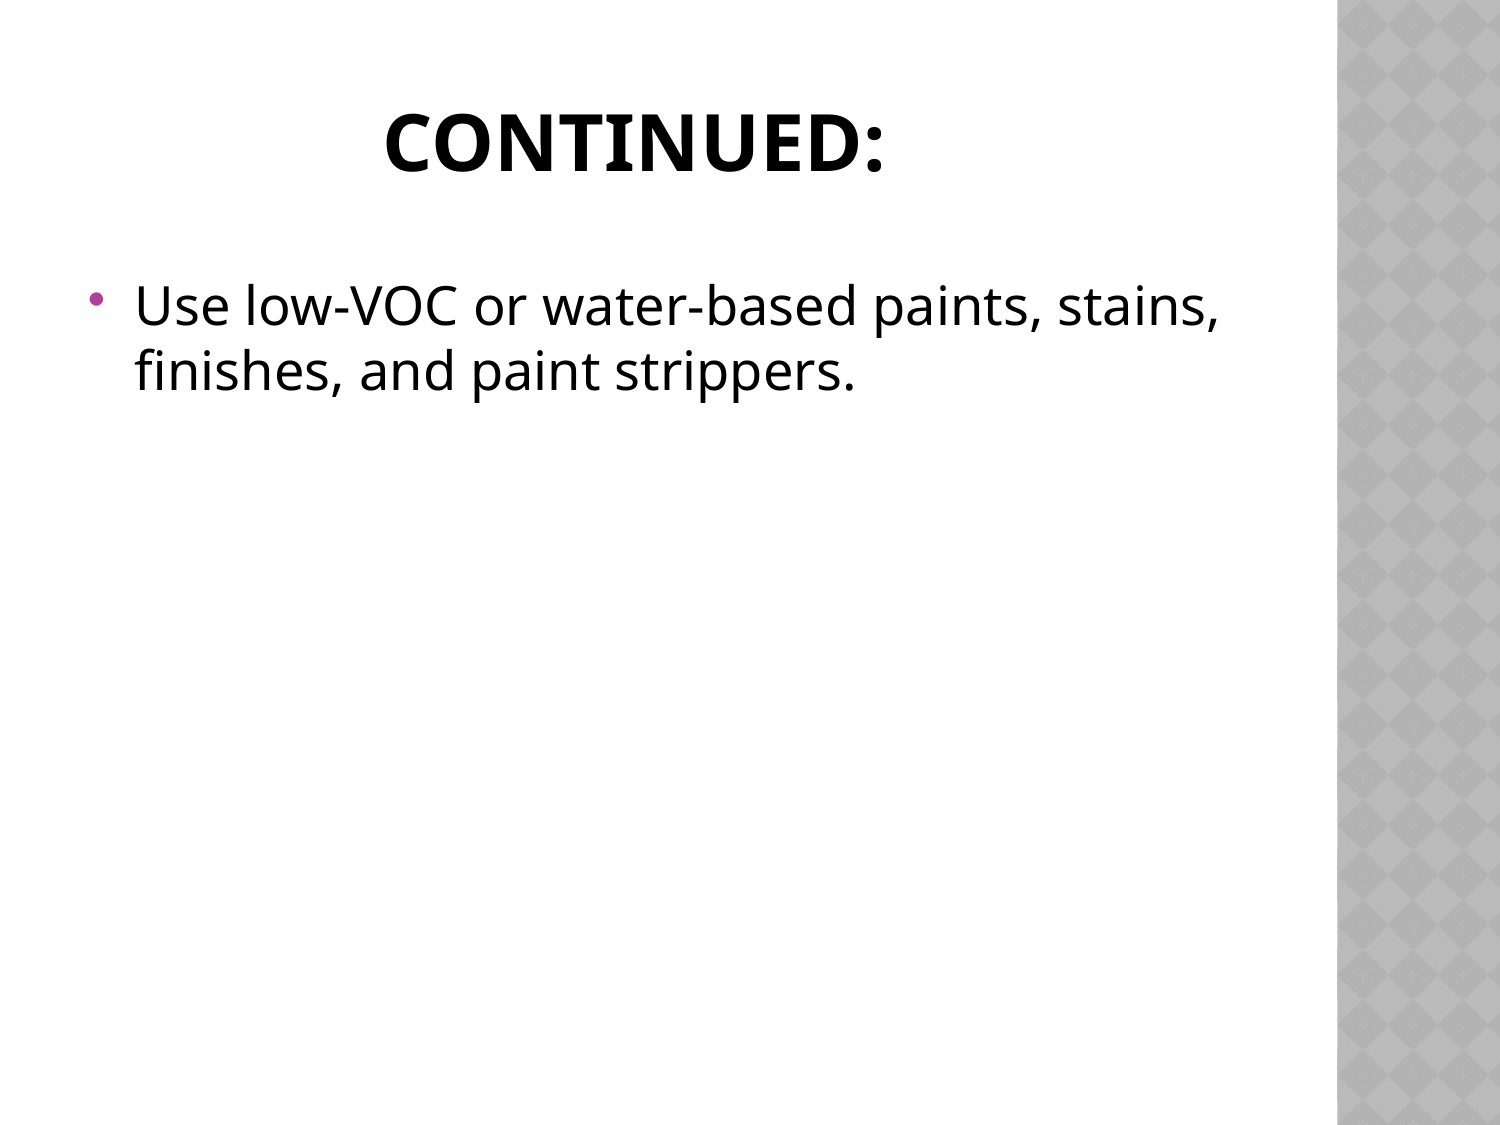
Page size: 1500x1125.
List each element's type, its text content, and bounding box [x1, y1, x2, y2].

title Continued: [75, 0, 1263, 188]
list Use low-VOC or water-based paints, stains, finishes, and paint strippers. [75, 264, 1263, 1059]
